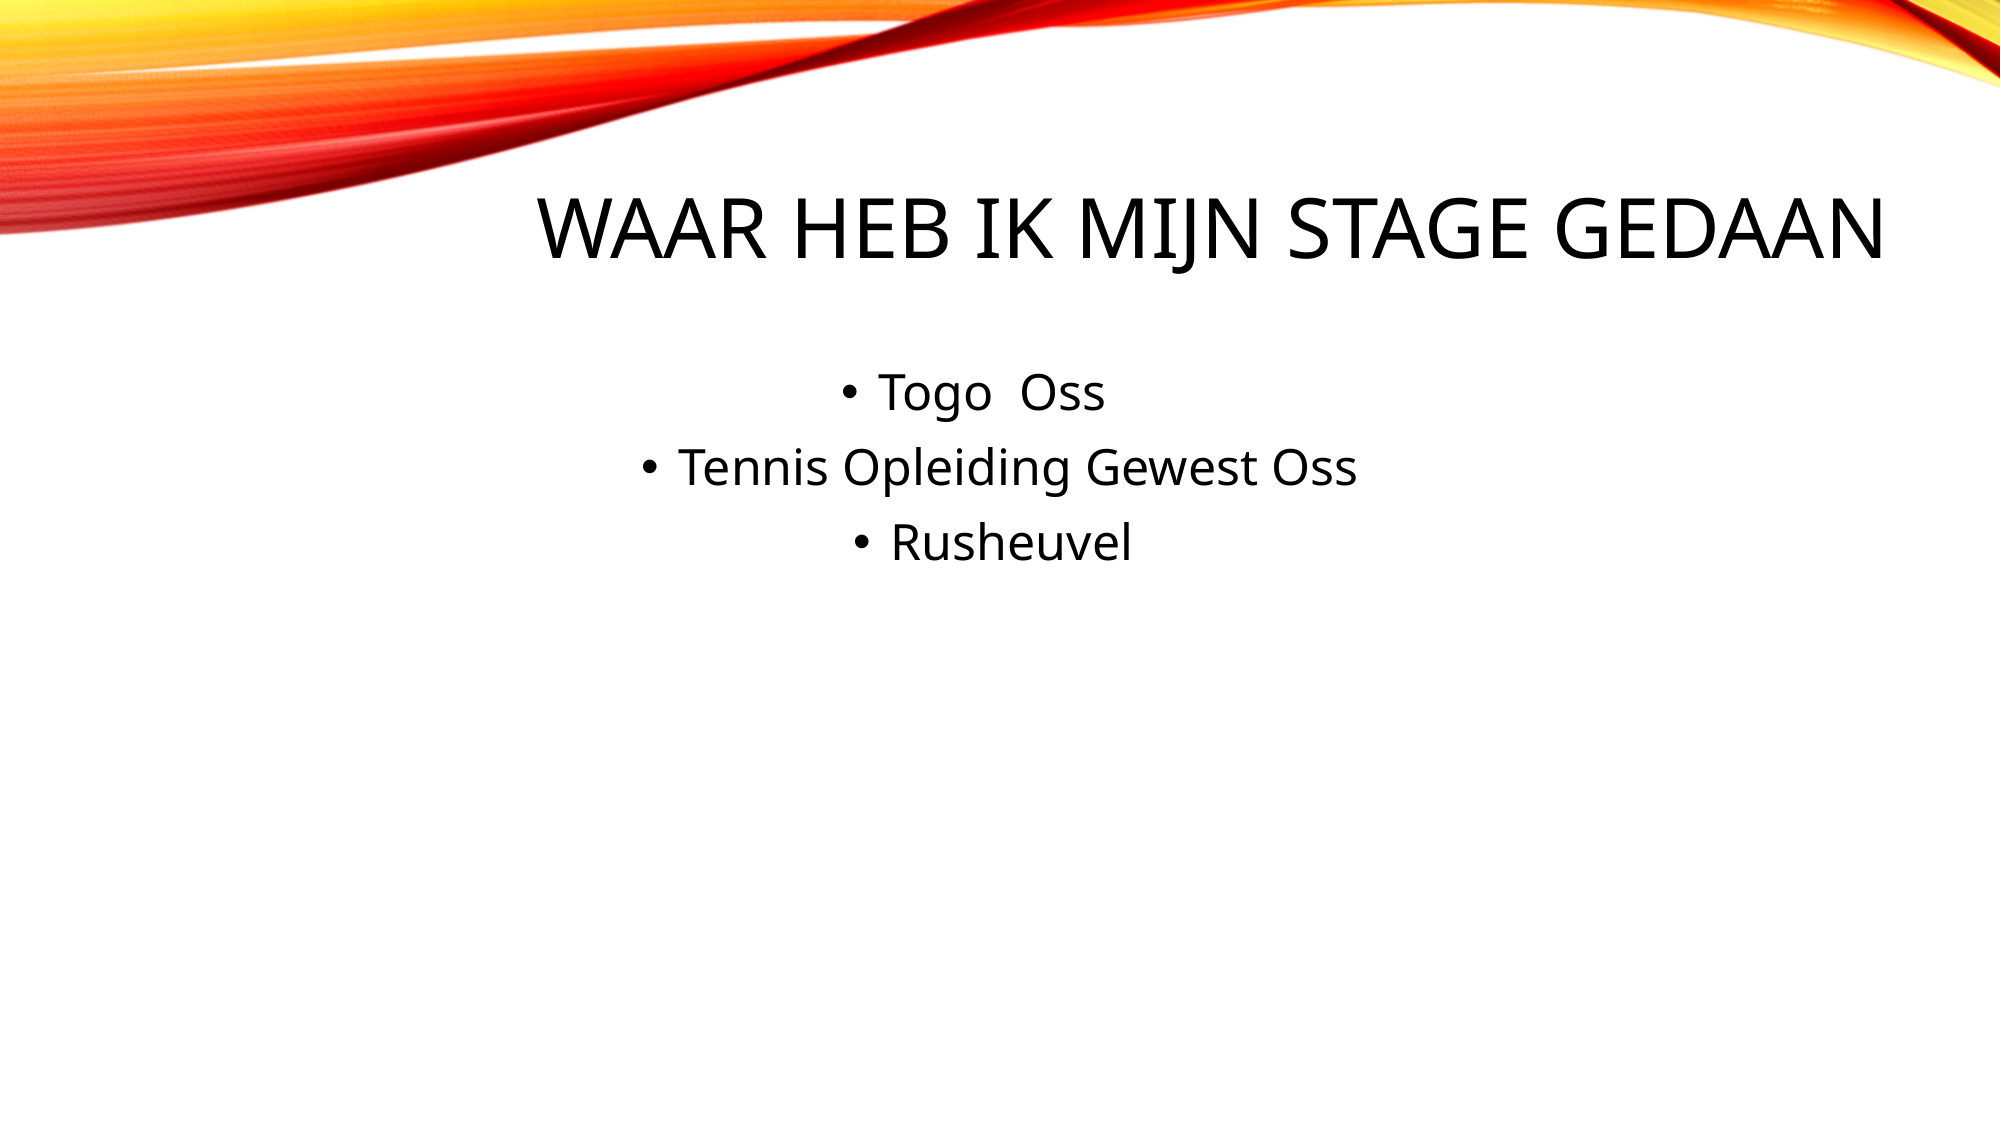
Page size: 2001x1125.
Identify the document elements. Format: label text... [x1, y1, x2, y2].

list Togo Oss Tennis Opleiding Gewest Oss Rusheuvel [112, 360, 1888, 1021]
title Waar heb ik mijn stage gedaan [431, 125, 1926, 338]
picture [0, 0, 2000, 237]
